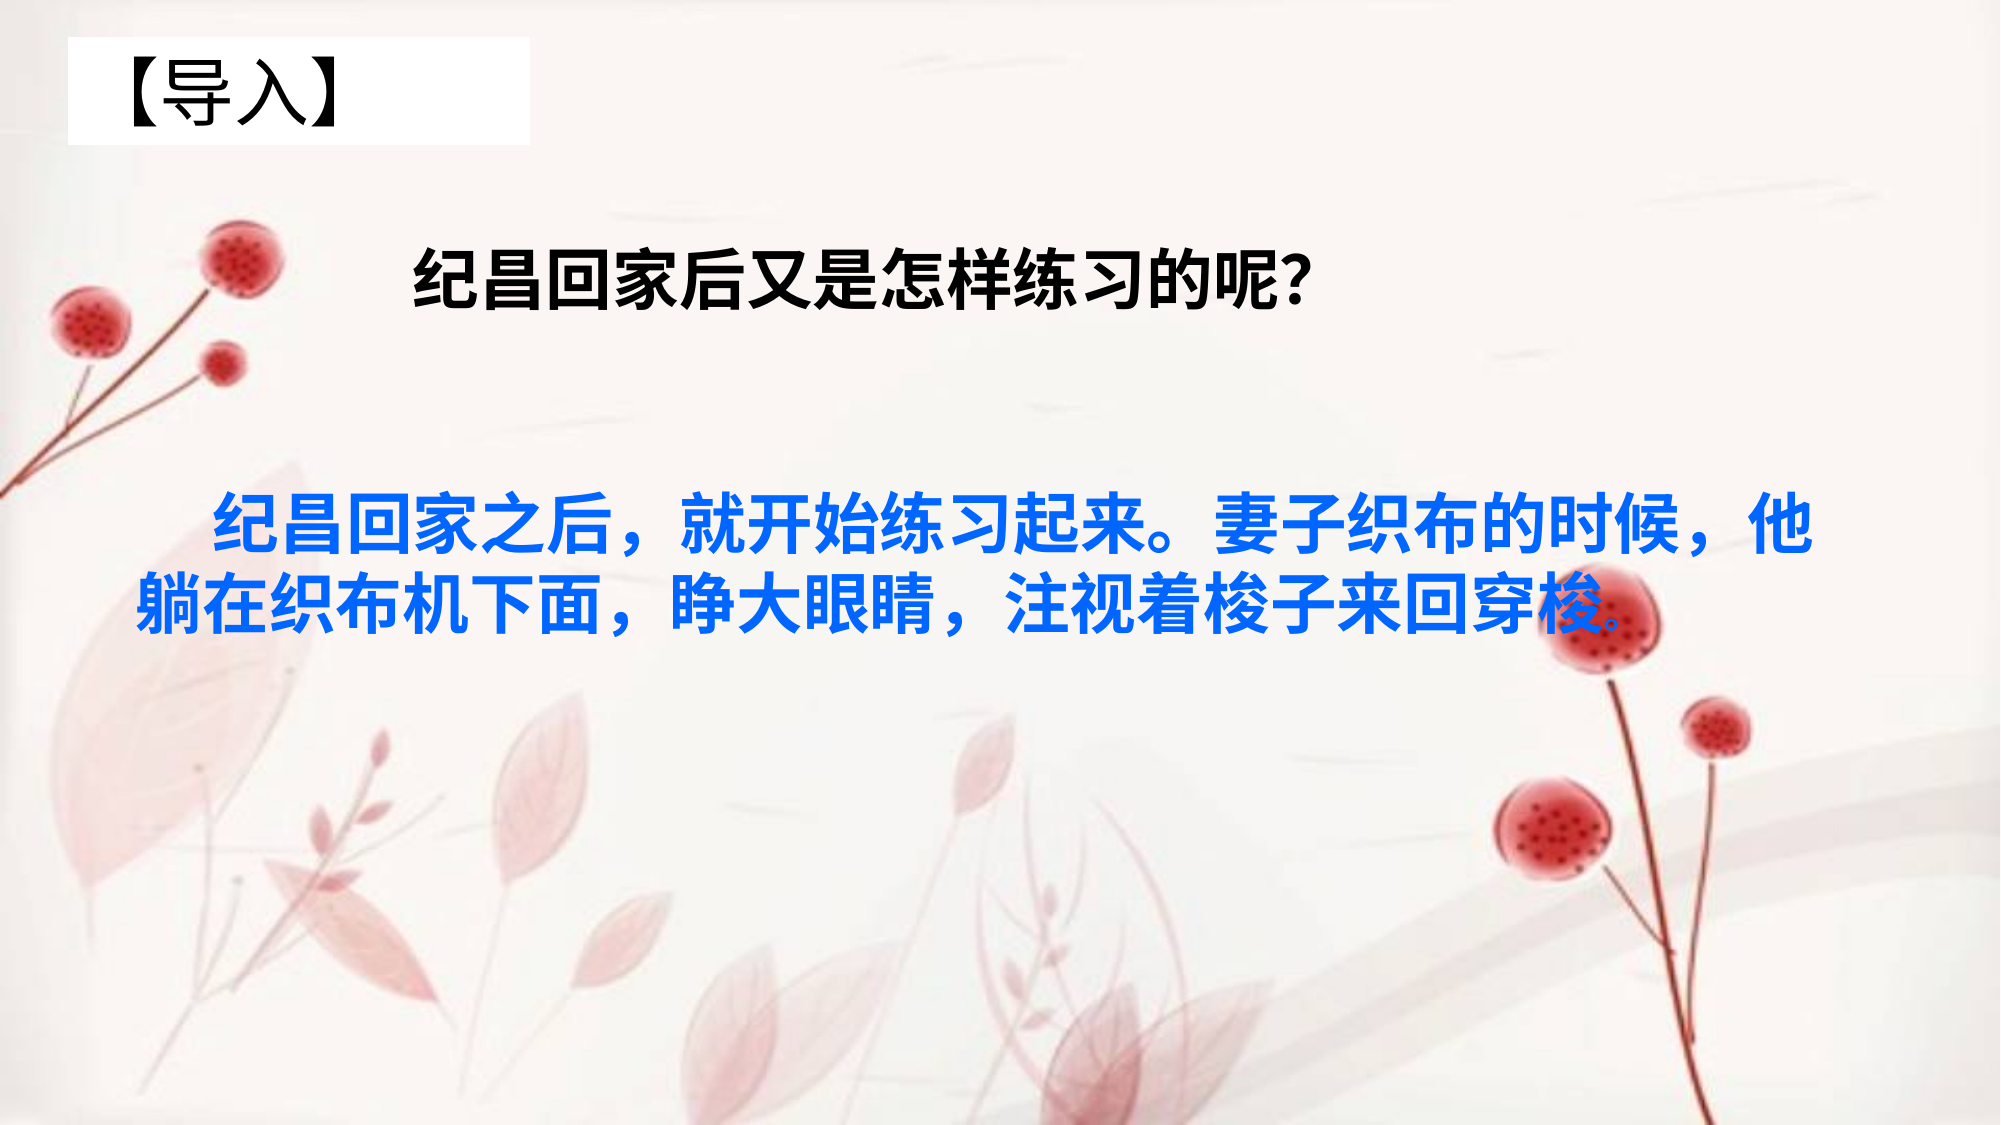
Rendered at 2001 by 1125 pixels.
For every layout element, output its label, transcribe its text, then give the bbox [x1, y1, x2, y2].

text_box 纪昌回家之后，就开始练习起来。妻子织布的时候，他躺在织布机下面，睁大眼睛，注视着梭子来回穿梭。 [121, 474, 1880, 649]
text_box 纪昌回家后又是怎样练习的呢？ [397, 230, 1733, 326]
text_box 【导入】 [69, 38, 529, 144]
picture [0, 0, 2001, 1125]
